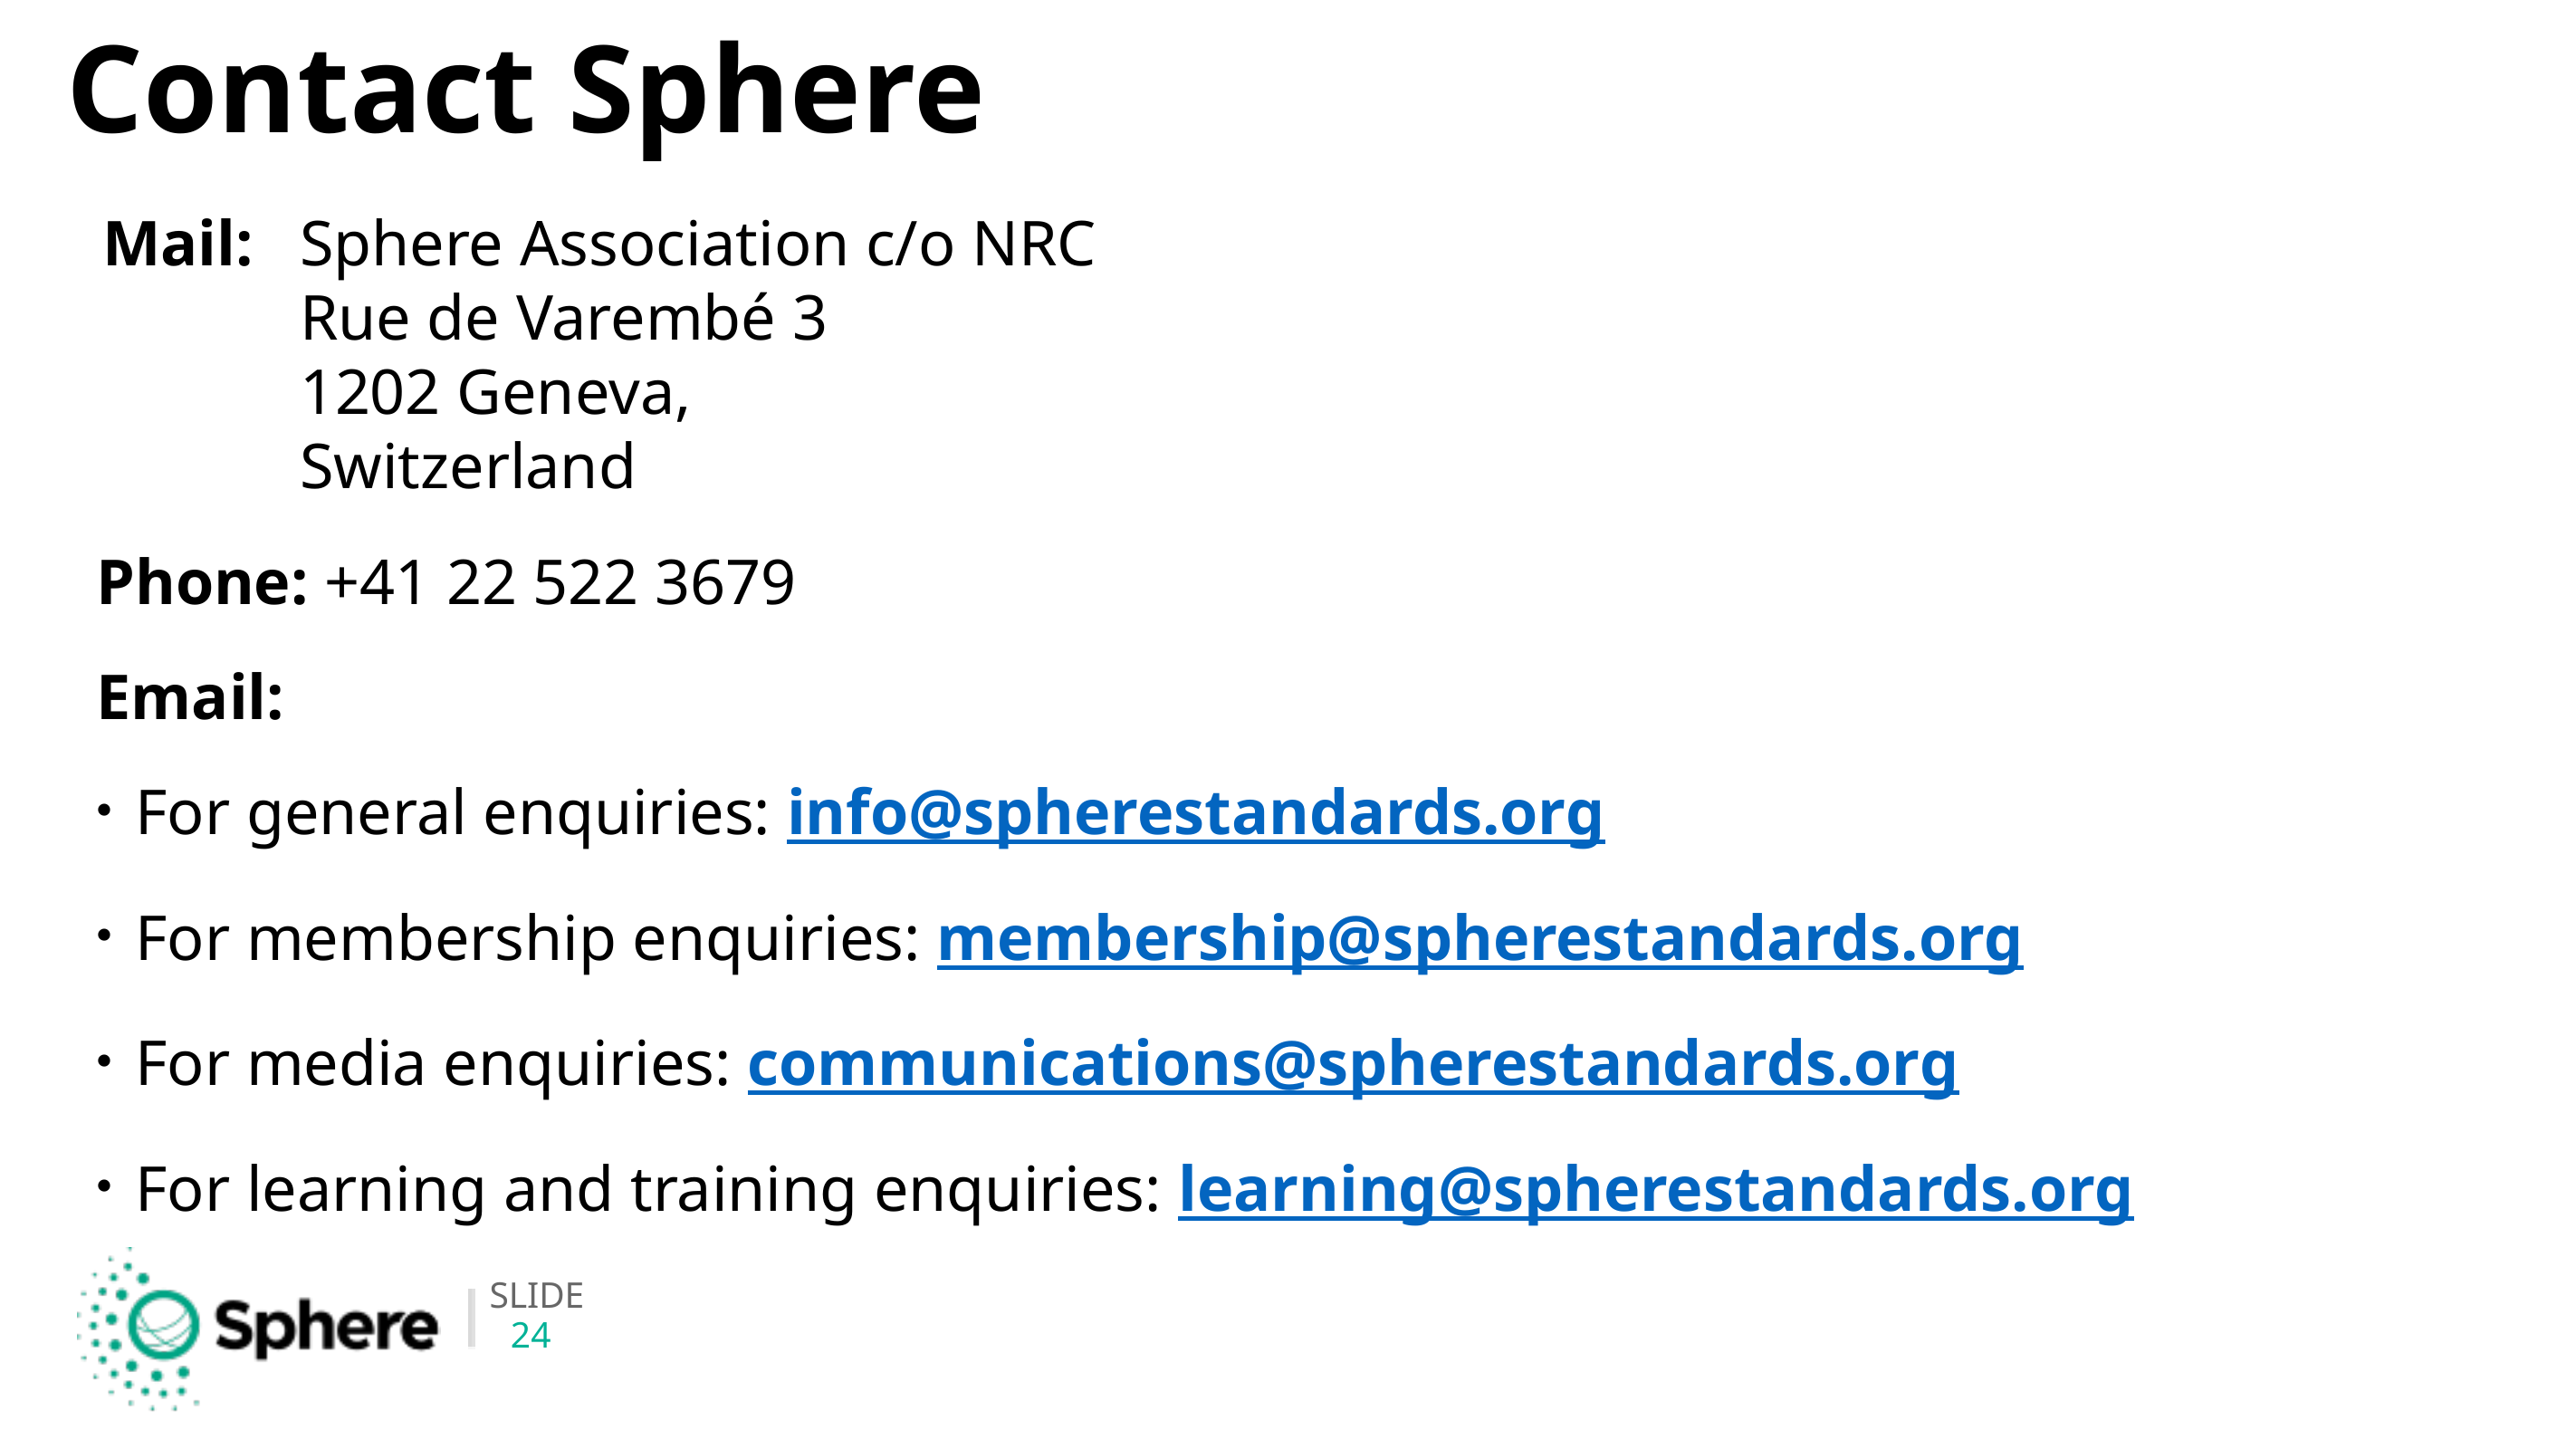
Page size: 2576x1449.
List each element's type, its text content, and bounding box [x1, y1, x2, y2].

slide_number 24 [502, 1304, 562, 1364]
title Contact Sphere [58, 3, 2258, 326]
picture [77, 1247, 441, 1414]
picture [468, 1289, 479, 1349]
list Mail: Sphere Association c/o NRC Rue de Varembé 3 1202 Geneva, Switzerland Phone: +41 22 522 3679 Email: For general enquiries: info@spherestandards.org For membership enquiries: membership@spherestandards.org For media enquiries: communications@spherestandards.org For learning and training enquiries: learning@spherestandards.org [88, 196, 2400, 1253]
